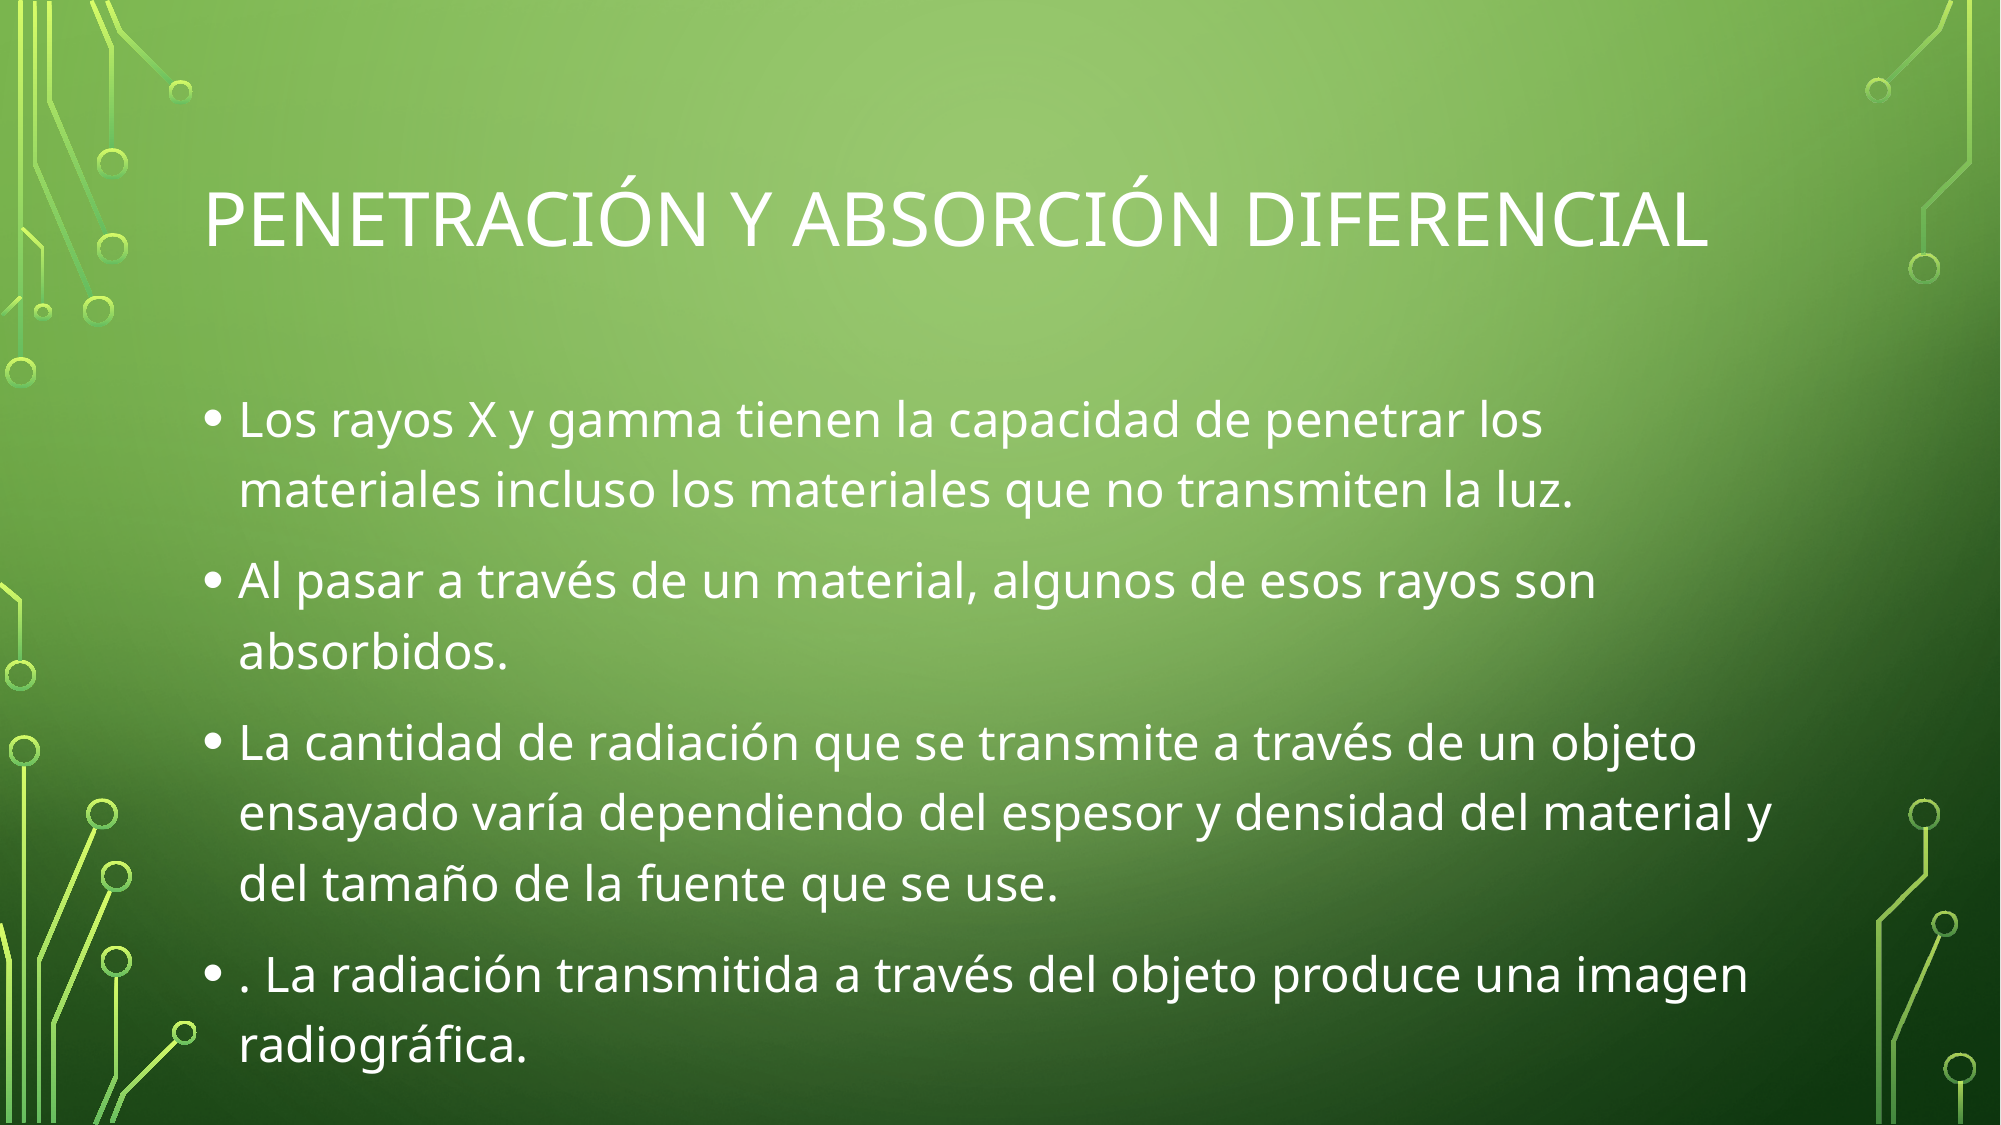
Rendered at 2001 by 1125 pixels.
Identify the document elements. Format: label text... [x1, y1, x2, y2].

list Los rayos X y gamma tienen la capacidad de penetrar los materiales incluso los materiales que no transmiten la luz. Al pasar a través de un material, algunos de esos rayos son absorbidos. La cantidad de radiación que se transmite a través de un objeto ensayado varía dependiendo del espesor y densidad del material y del tamaño de la fuente que se use. . La radiación transmitida a través del objeto produce una imagen radiográfica. [187, 369, 1813, 1081]
title Penetración y Absorción Diferencial [187, 101, 1813, 344]
